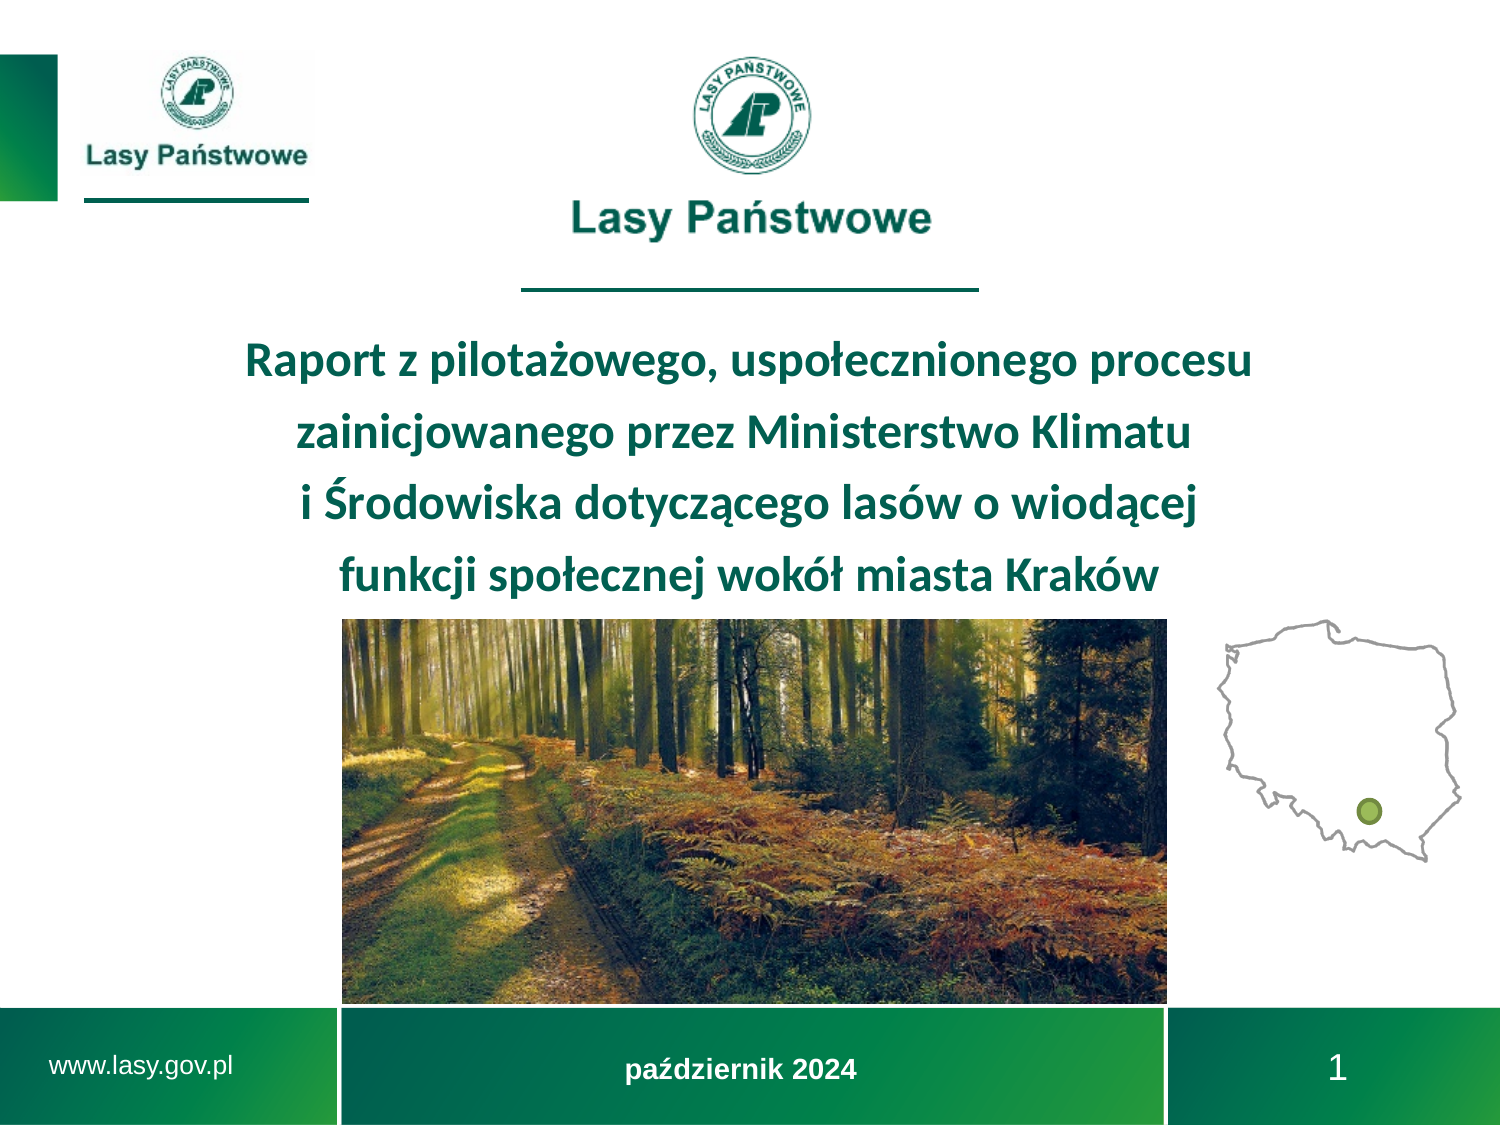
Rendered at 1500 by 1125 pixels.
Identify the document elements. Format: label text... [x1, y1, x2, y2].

text_box październik 2024 [464, 1035, 1018, 1101]
text_box Raport z pilotażowego, uspołecznionego procesu zainicjowanego przez Ministerstwo Klimatu i Środowiska dotyczącego lasów o wiodącej funkcji społecznej wokół miasta Kraków [218, 307, 1282, 609]
picture [0, 0, 1500, 1125]
